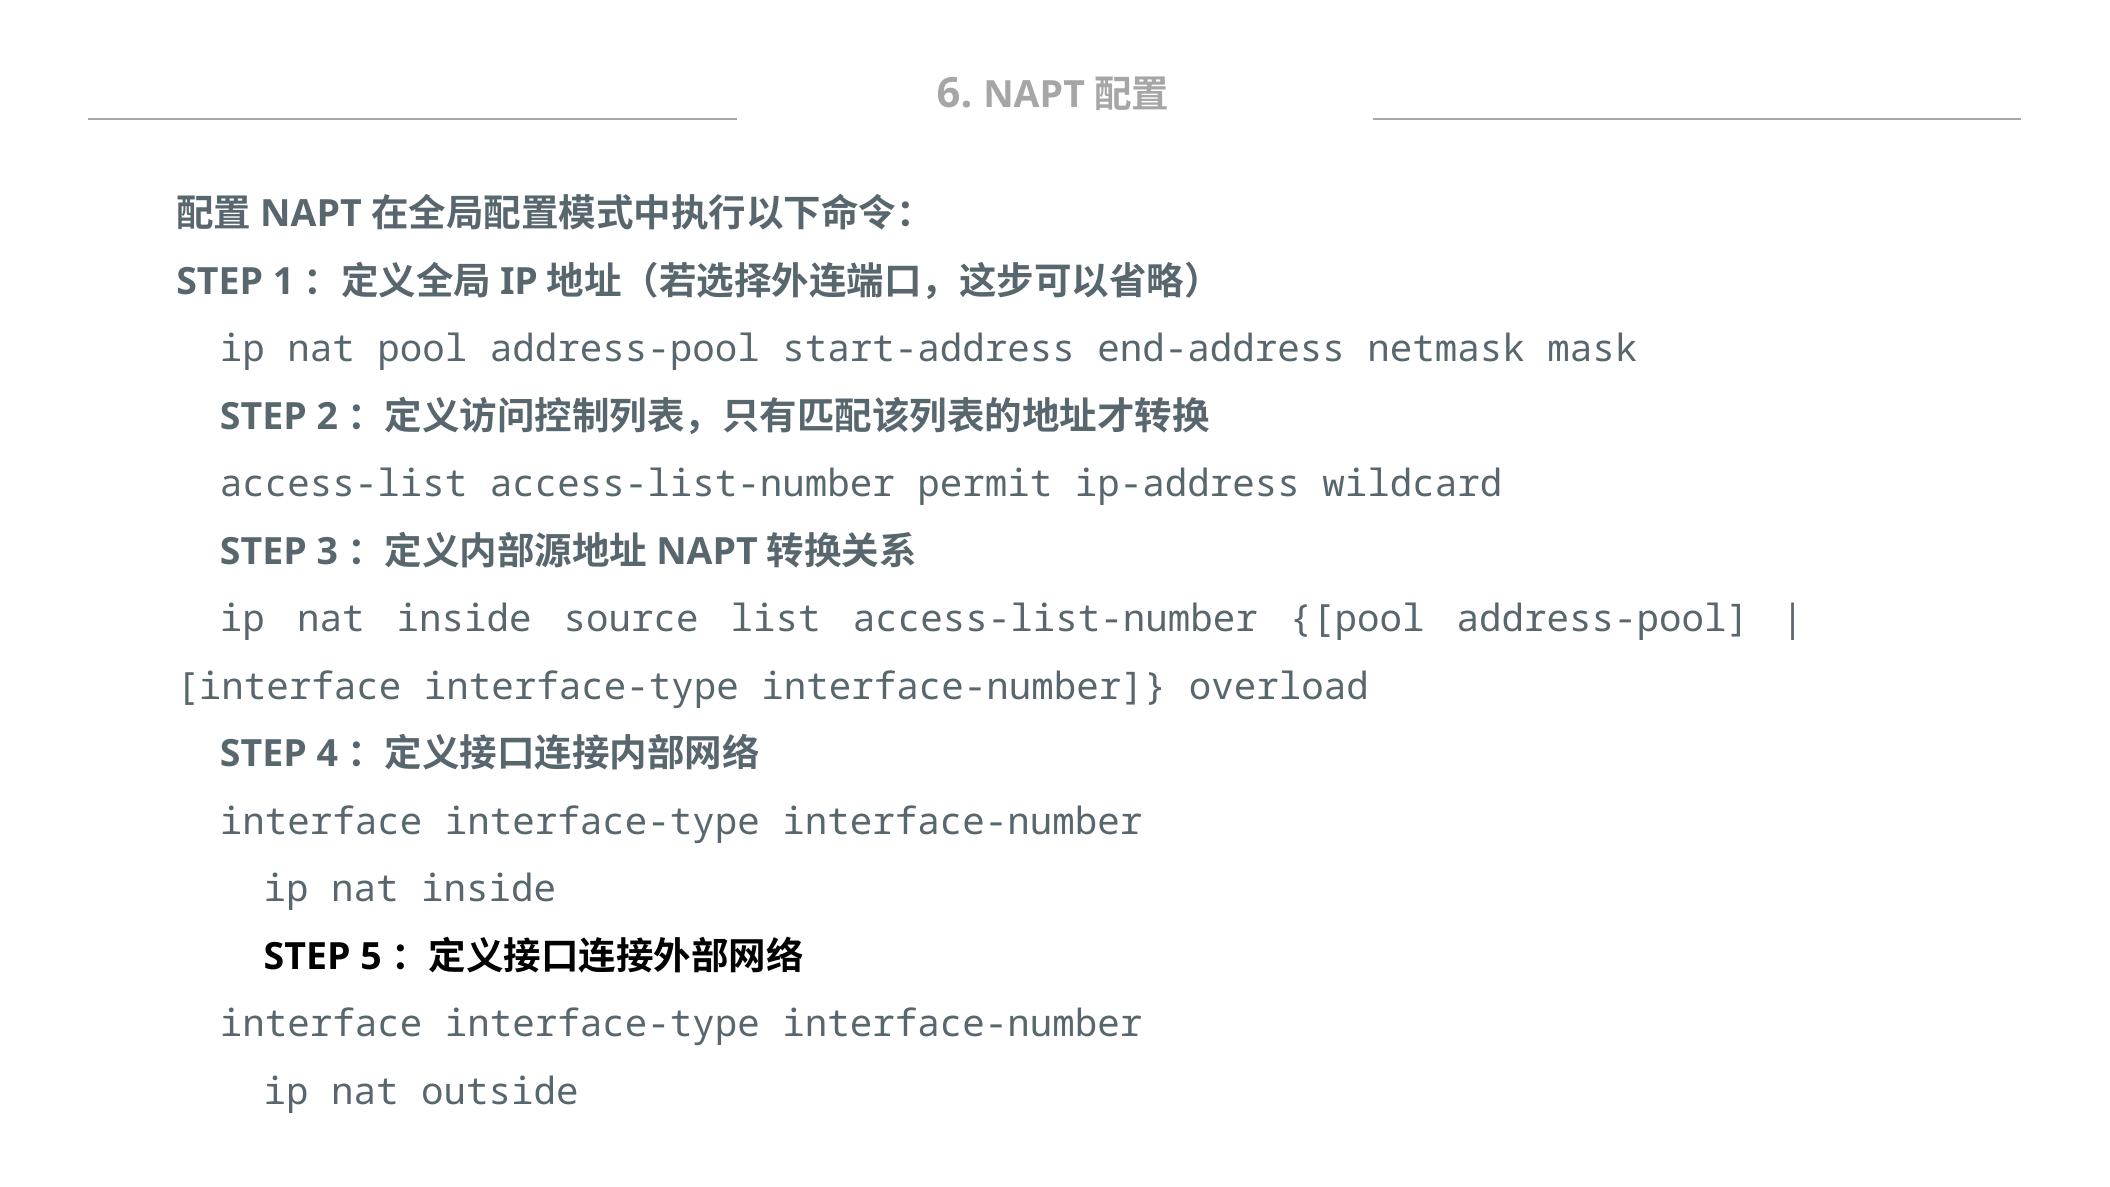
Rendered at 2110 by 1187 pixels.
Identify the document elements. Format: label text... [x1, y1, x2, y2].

text_box 6. NAPT配置 [728, 65, 1377, 116]
text_box 配置NAPT在全局配置模式中执行以下命令： STEP 1：定义全局IP地址（若选择外连端口，这步可以省略） ip nat pool address-pool start-address end-address netmask mask STEP 2：定义访问控制列表，只有匹配该列表的地址才转换 access-list access-list-number permit ip-address wildcard STEP 3：定义内部源地址NAPT转换关系 ip nat inside source list access-list-number {[pool address-pool] | [interface interface-type interface-number]} overload STEP 4：定义接口连接内部网络 interface interface-type interface-number ip nat inside STEP 5：定义接口连接外部网络 interface interface-type interface-number ip nat outside [117, 159, 1819, 1119]
